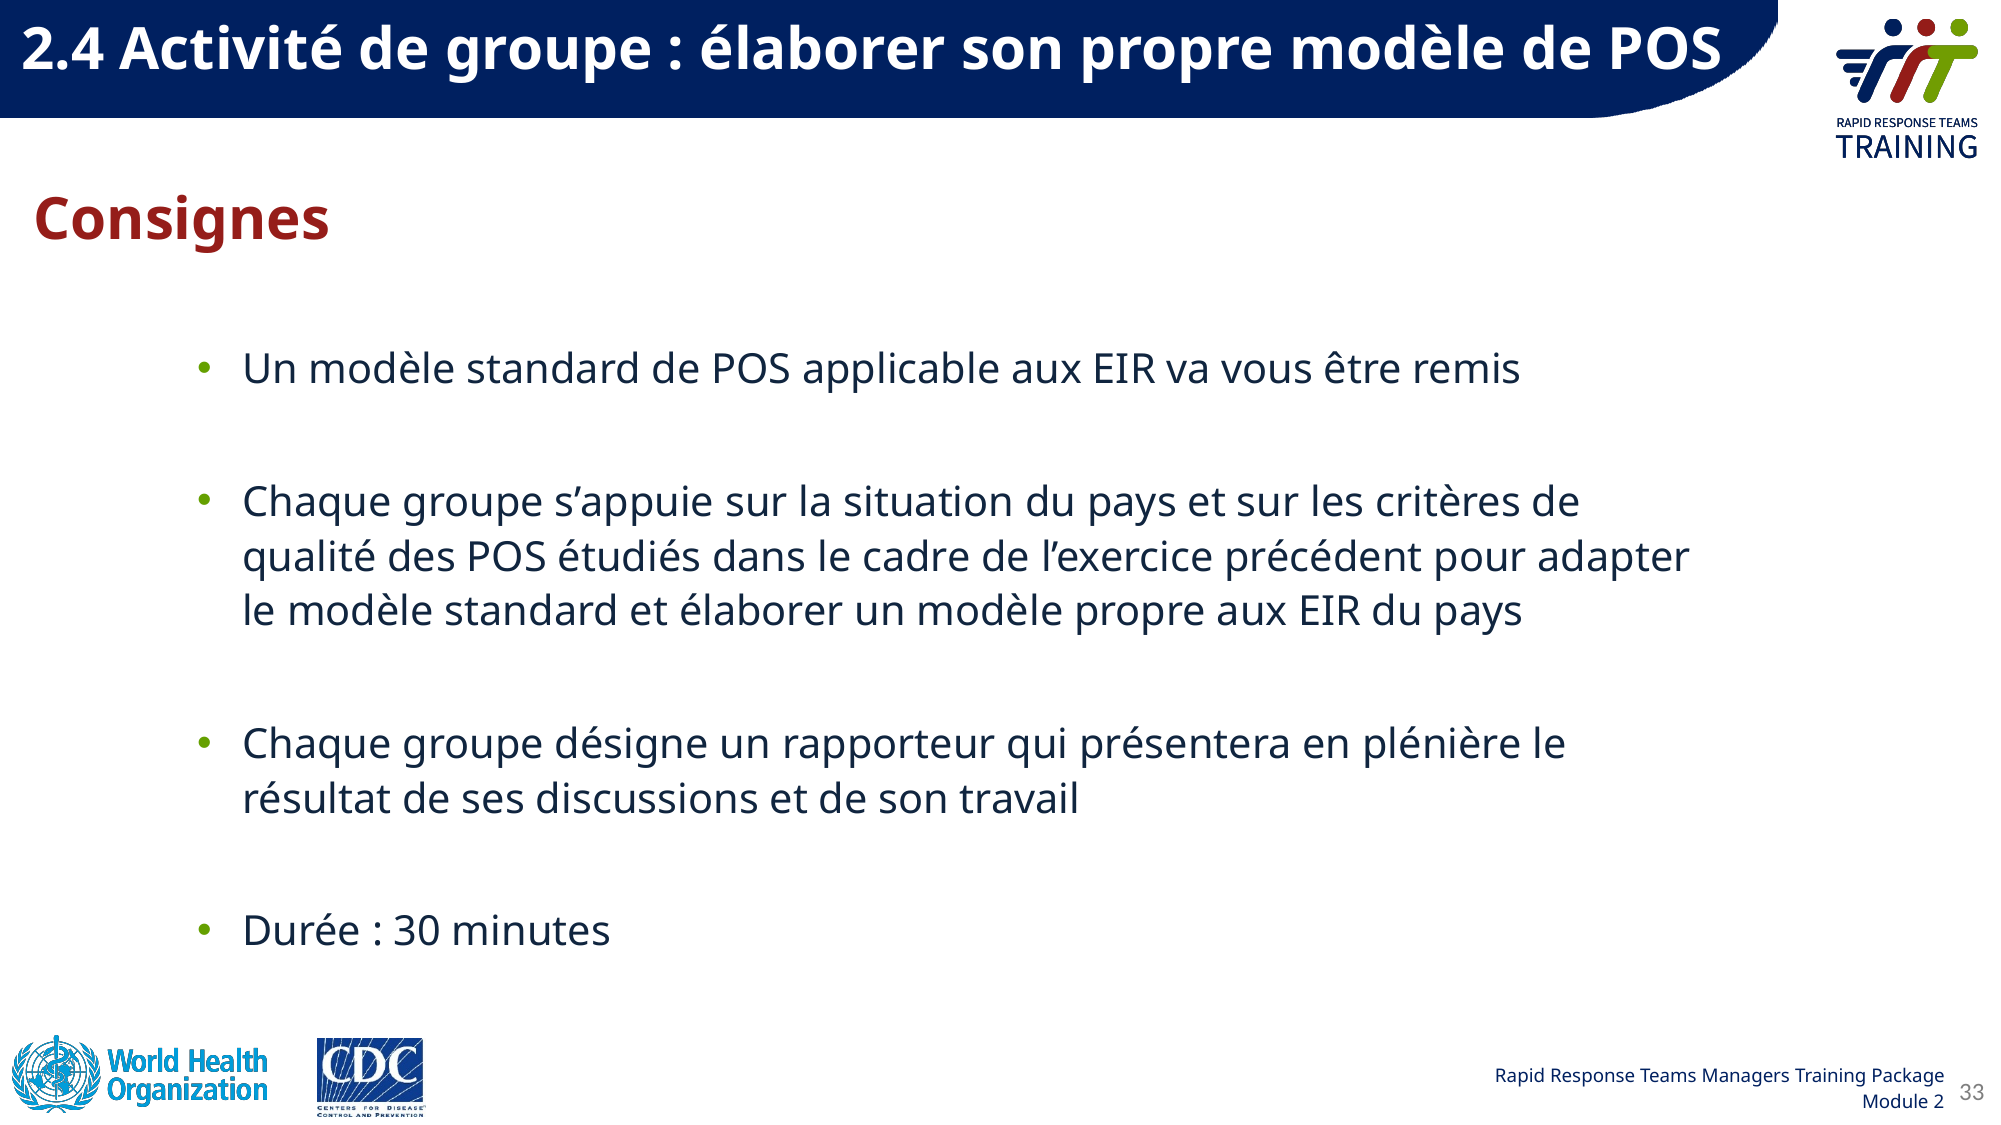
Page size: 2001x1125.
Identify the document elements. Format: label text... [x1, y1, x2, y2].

picture [40, 1062, 47, 1070]
picture [36, 1088, 78, 1105]
picture [30, 1083, 37, 1091]
list Un modèle standard de POS applicable aux EIR va vous être remis ​Chaque groupe s’appuie sur la situation du pays et sur les critères de qualité des POS étudiés dans le cadre de l’exercice précédent pour adapter le modèle standard et élaborer un modèle propre aux EIR du pays Chaque groupe désigne un rapporteur qui présentera en plénière le résultat de ses discussions et de son travail Durée : 30 minutes [189, 329, 1723, 969]
slide_number 33 [1926, 1067, 2000, 1125]
picture [59, 1035, 267, 1113]
picture [24, 1054, 36, 1087]
picture [317, 1038, 426, 1117]
title Consignes [25, 167, 613, 275]
picture [1835, 19, 1978, 167]
picture [12, 1083, 48, 1113]
picture [71, 1053, 90, 1091]
picture [50, 1108, 62, 1113]
picture [34, 1054, 43, 1078]
picture [0, 0, 1778, 118]
picture [22, 1062, 26, 1077]
text_box 2.4 Activité de groupe : élaborer son propre modèle de POS [13, 3, 1768, 89]
picture [46, 1056, 54, 1062]
picture [12, 1035, 54, 1068]
